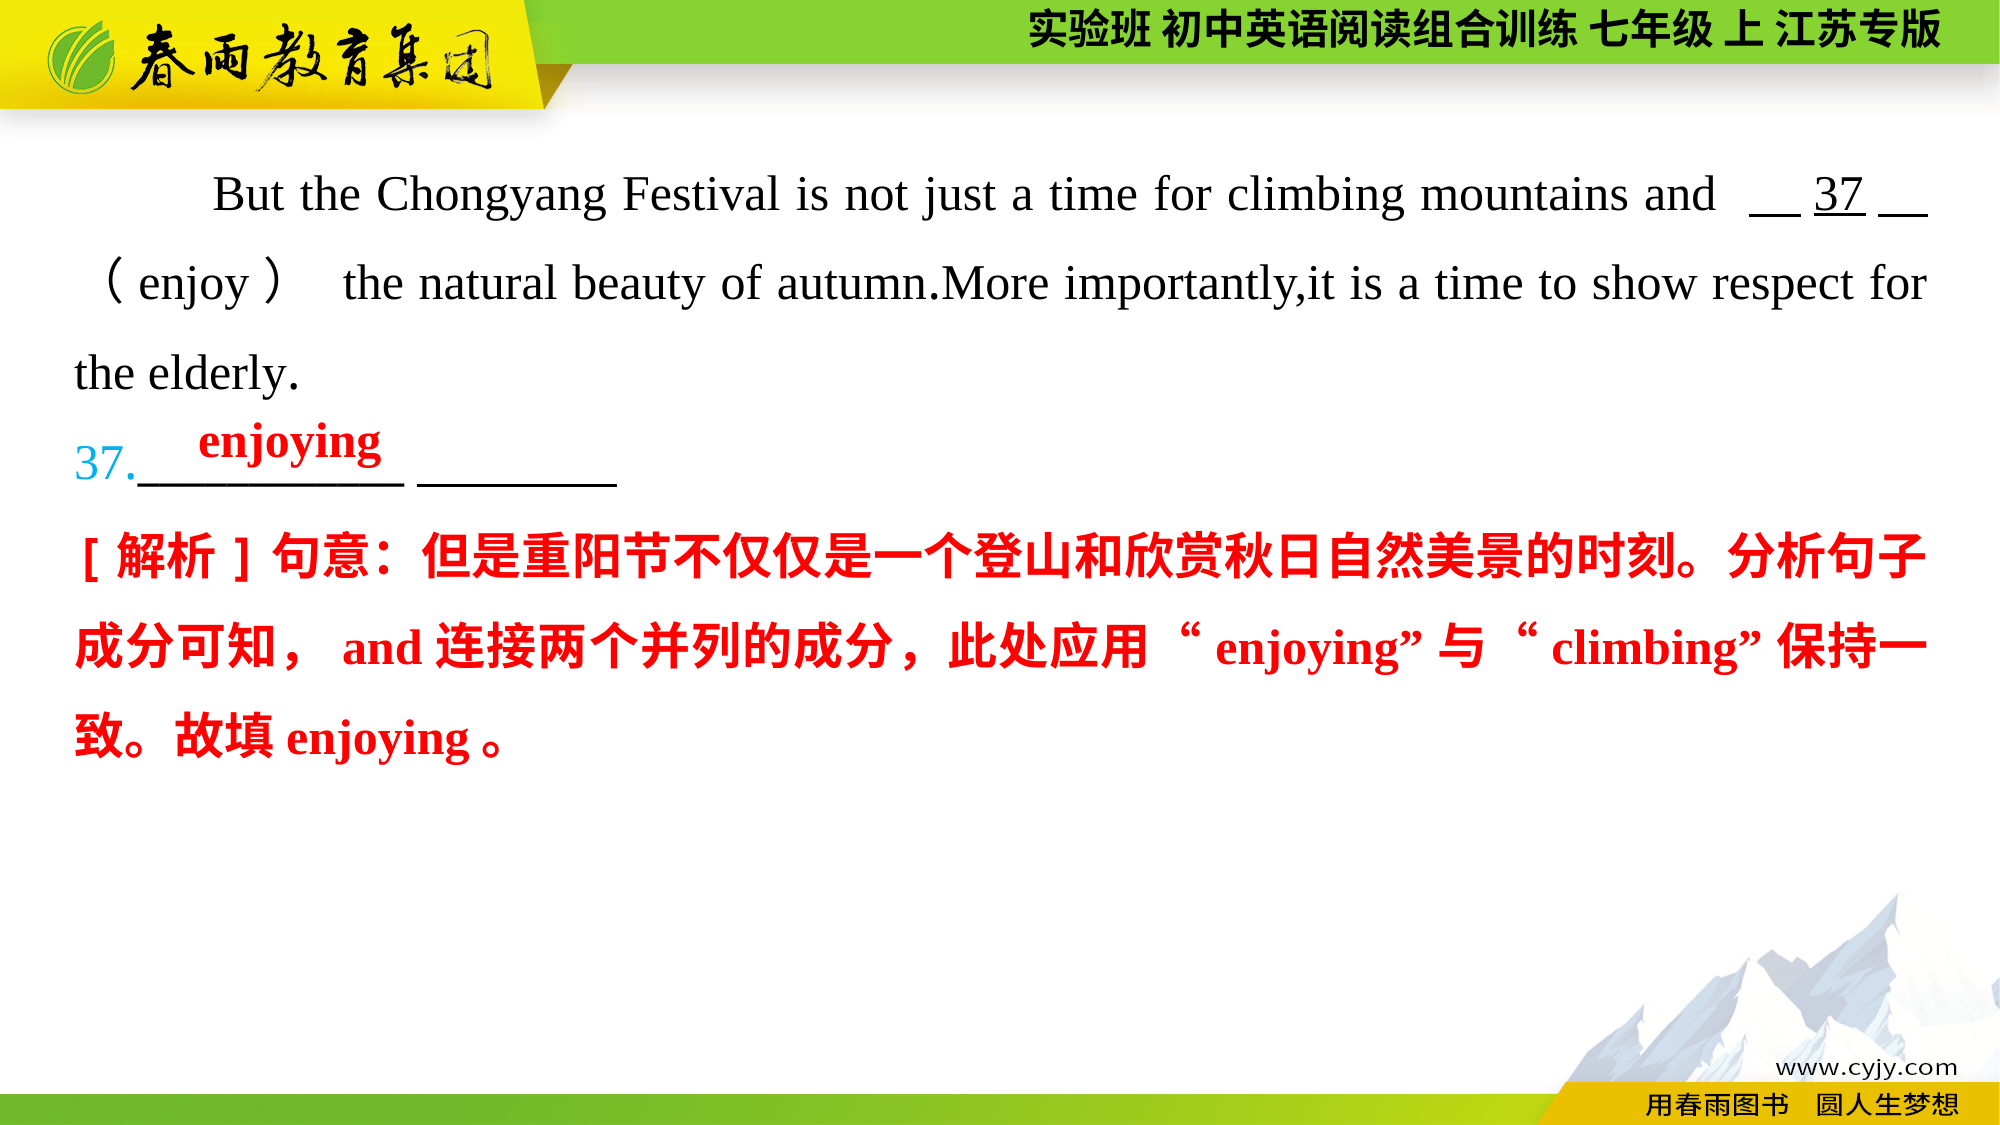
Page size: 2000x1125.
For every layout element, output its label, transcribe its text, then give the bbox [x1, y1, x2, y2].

text_box [解析]句意：但是重阳节不仅仅是一个登山和欣赏秋日自然美景的时刻。分析句子成分可知，and连接两个并列的成分，此处应用“enjoying”与“climbing”保持一致。故填enjoying。 [59, 486, 1944, 772]
text_box enjoying [183, 399, 397, 475]
picture [0, 0, 2000, 1125]
list But the Chongyang Festival is not just a time for climbing mountains and 37 （enjoy） the natural beauty of autumn.More importantly,it is a time to show respect for the elderly. 37.____________ [59, 122, 1944, 486]
